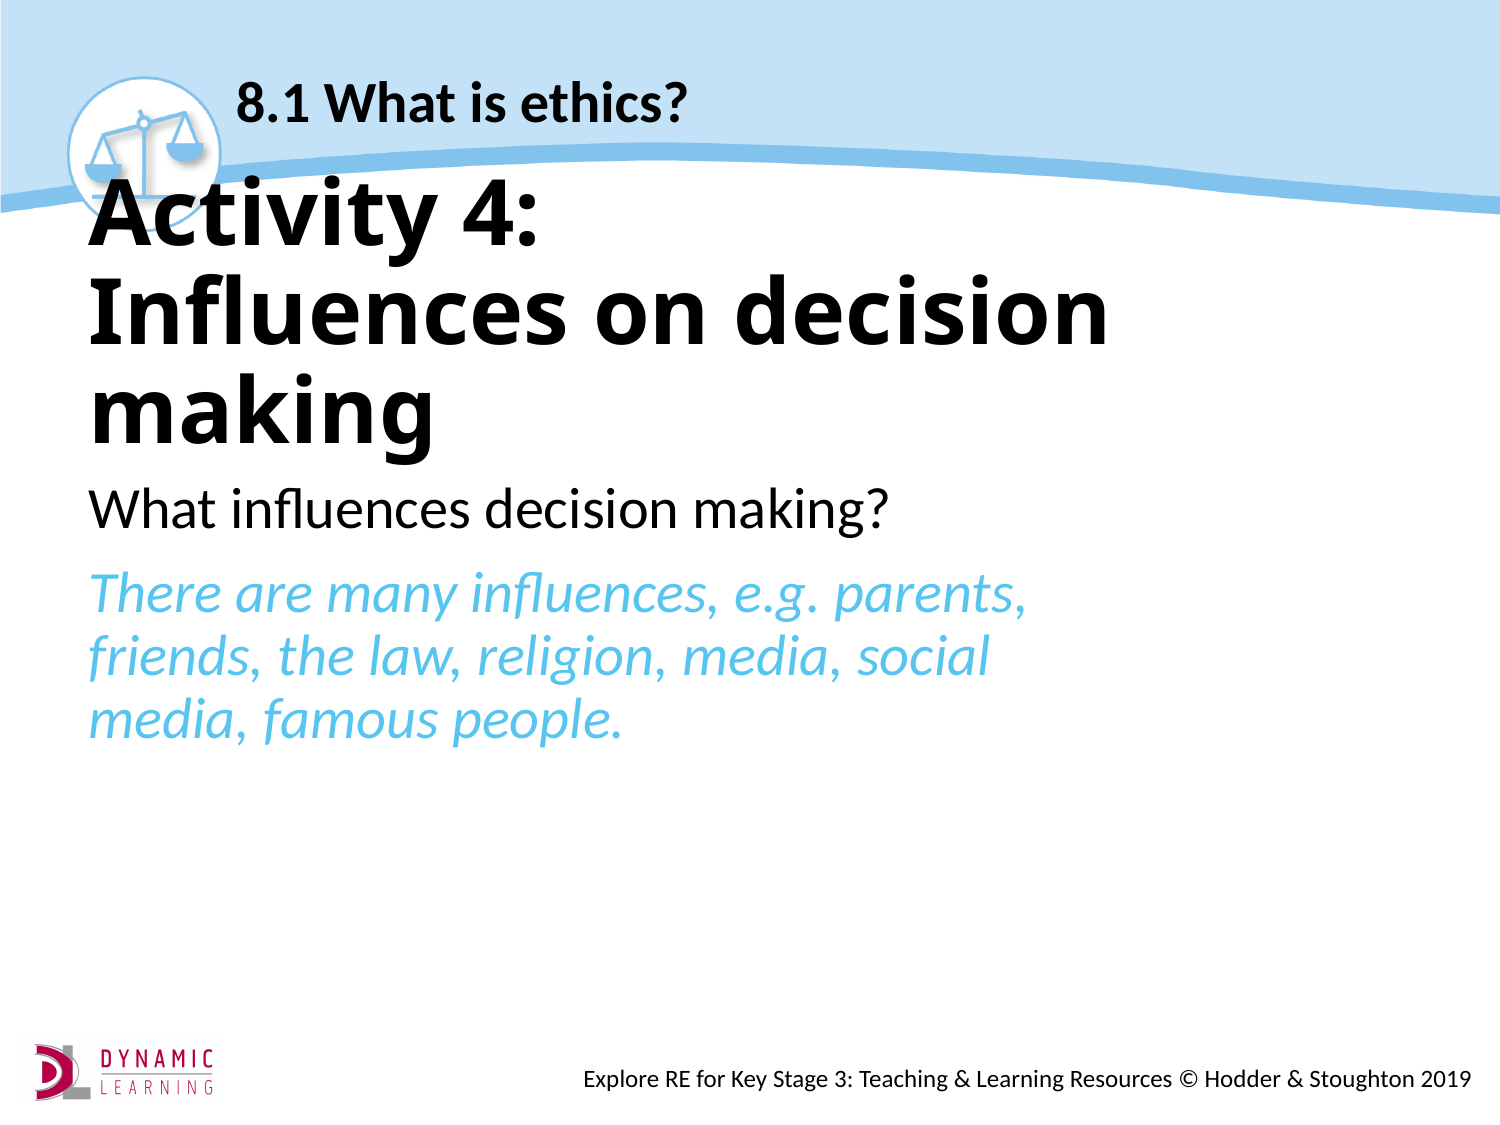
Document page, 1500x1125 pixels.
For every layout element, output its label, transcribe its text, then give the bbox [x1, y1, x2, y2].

picture [20, 1034, 221, 1101]
list What influences decision making? There are many influences, e.g. parents, friends, the law, religion, media, social media, famous people. [73, 470, 1162, 1014]
title Activity 4: Influences on decision making [73, 253, 1466, 471]
picture [0, 0, 1500, 271]
